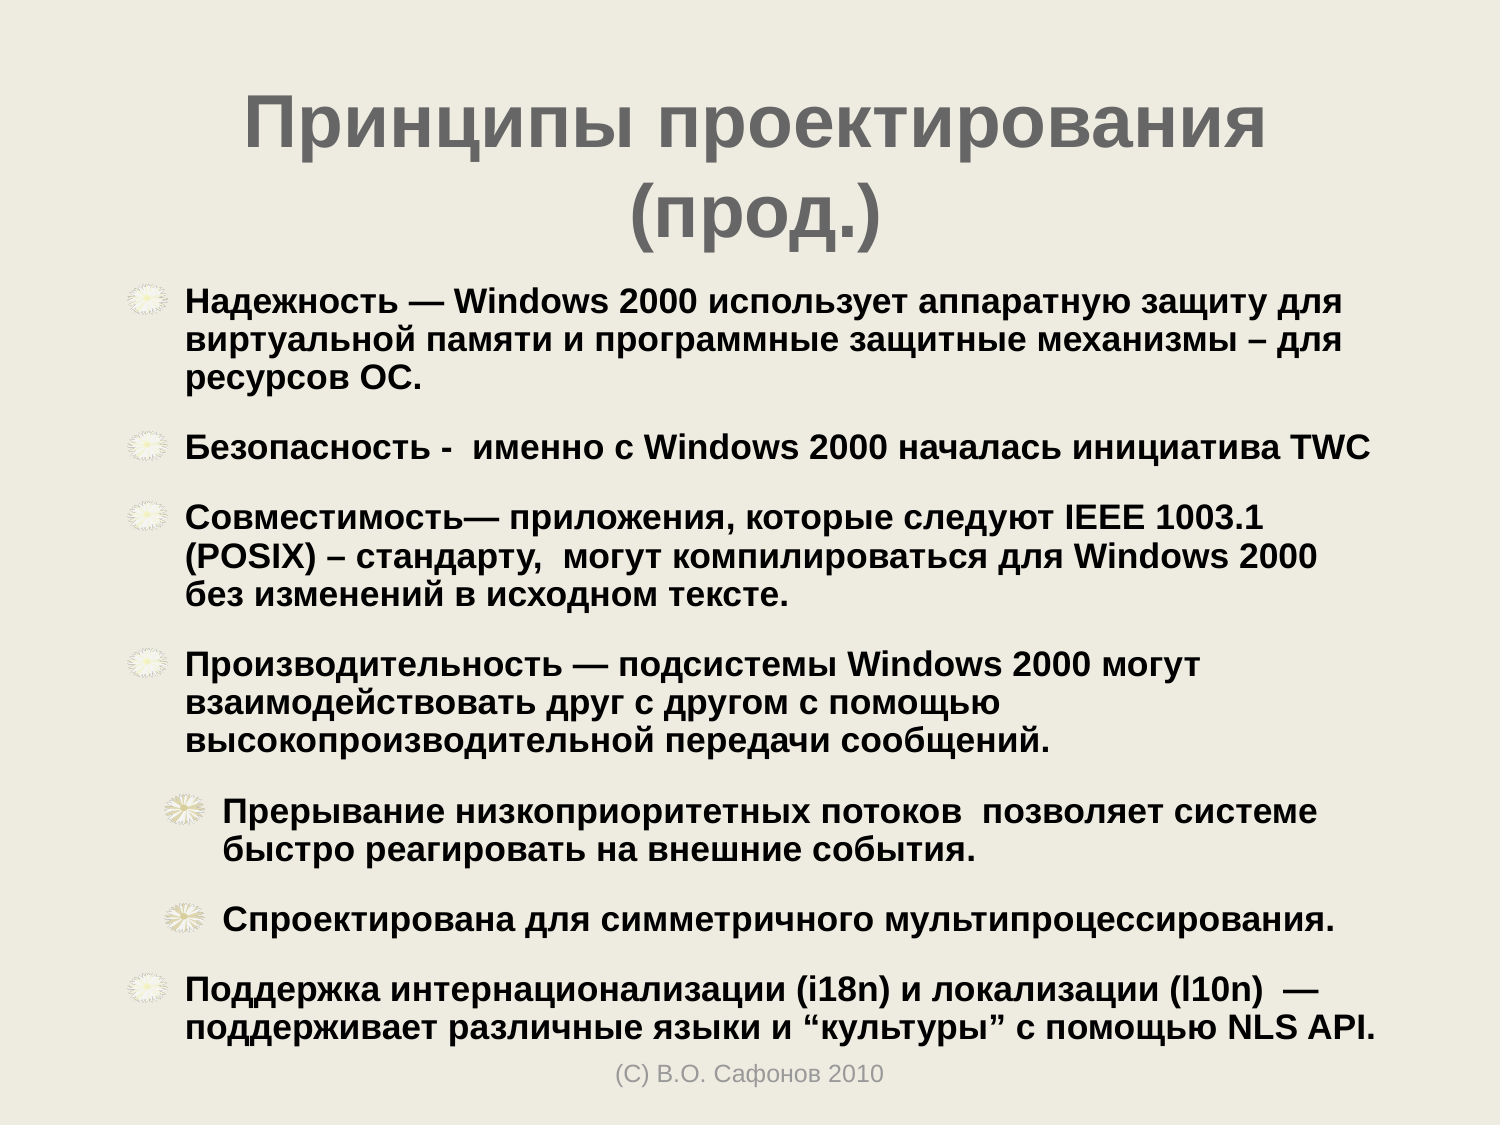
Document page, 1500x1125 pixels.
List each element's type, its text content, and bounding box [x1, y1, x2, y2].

footer (С) В.О. Сафонов 2010 [512, 1042, 988, 1103]
picture [127, 648, 168, 678]
picture [164, 903, 205, 933]
picture [127, 973, 168, 1003]
title Принципы проектирования (прод.) [112, 99, 1401, 226]
picture [127, 431, 168, 461]
list Надежность — Windows 2000 использует аппаратную защиту для виртуальной памяти и программные защитные механизмы – для ресурсов ОС. Безопасность - именно с Windows 2000 началась инициатива TWC Совместимость— приложения, которые следуют IEEE 1003.1 (POSIX) – стандарту, могут компилироваться для Windows 2000 без изменений в исходном тексте. Производительность — подсистемы Windows 2000 могут взаимодействовать друг с другом с помощью высокопроизводительной передачи сообщений. Прерывание низкоприоритетных потоков позволяет системе быстро реагировать на внешние события. Спроектирована для симметричного мультипроцессирования. Поддержка интернационализации (i18n) и локализации (l10n) — поддерживает различные языки и “культуры” с помощью NLS API. [112, 275, 1400, 1075]
picture [127, 501, 168, 531]
picture [164, 794, 205, 825]
picture [127, 284, 168, 315]
